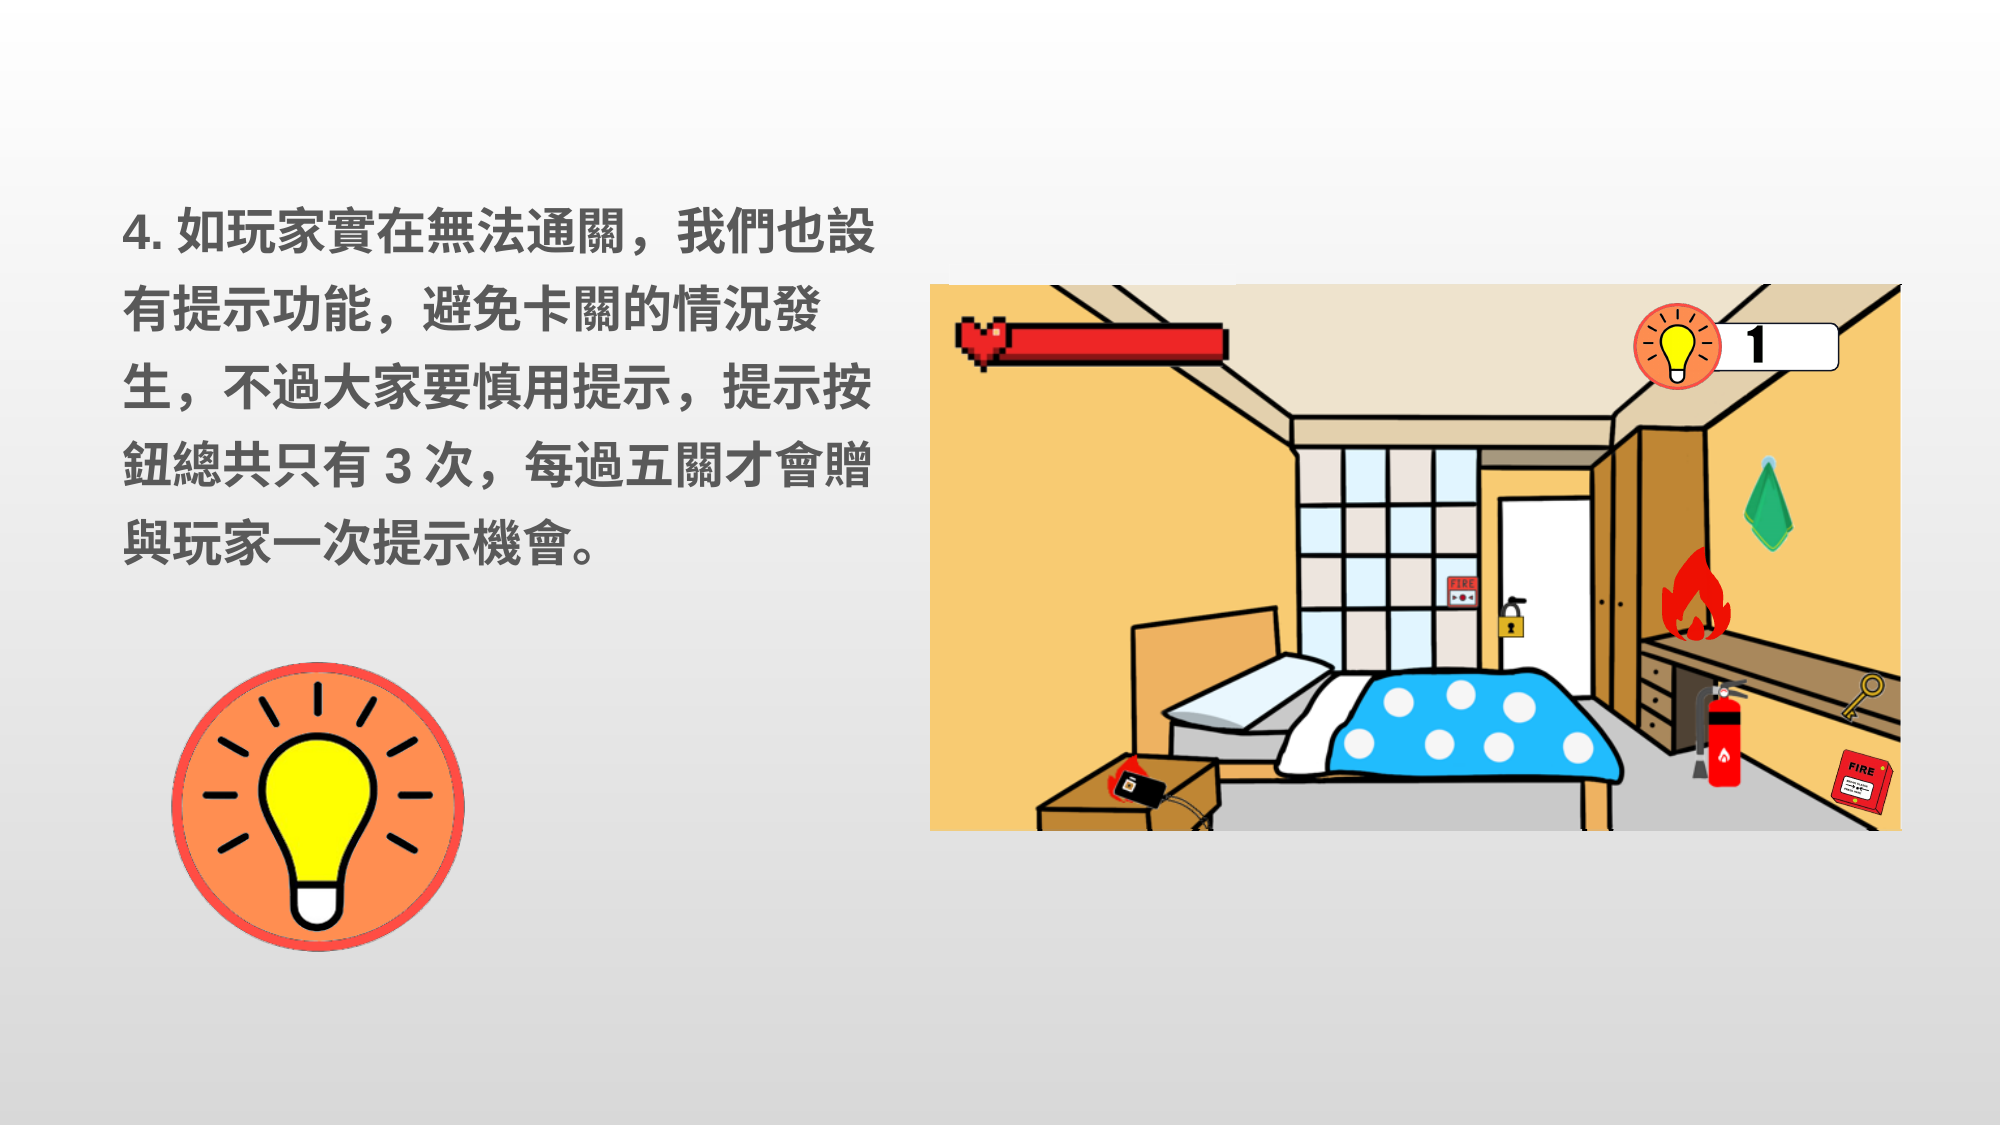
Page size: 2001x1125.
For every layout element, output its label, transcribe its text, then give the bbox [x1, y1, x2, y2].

picture [930, 264, 1920, 849]
picture [107, 601, 522, 1017]
text_box 4.如玩家實在無法通關，我們也設有提示功能，避免卡關的情況發生，不過大家要慎用提示，提示按鈕總共只有3次，每過五關才會贈與玩家一次提示機會。 [107, 173, 912, 952]
